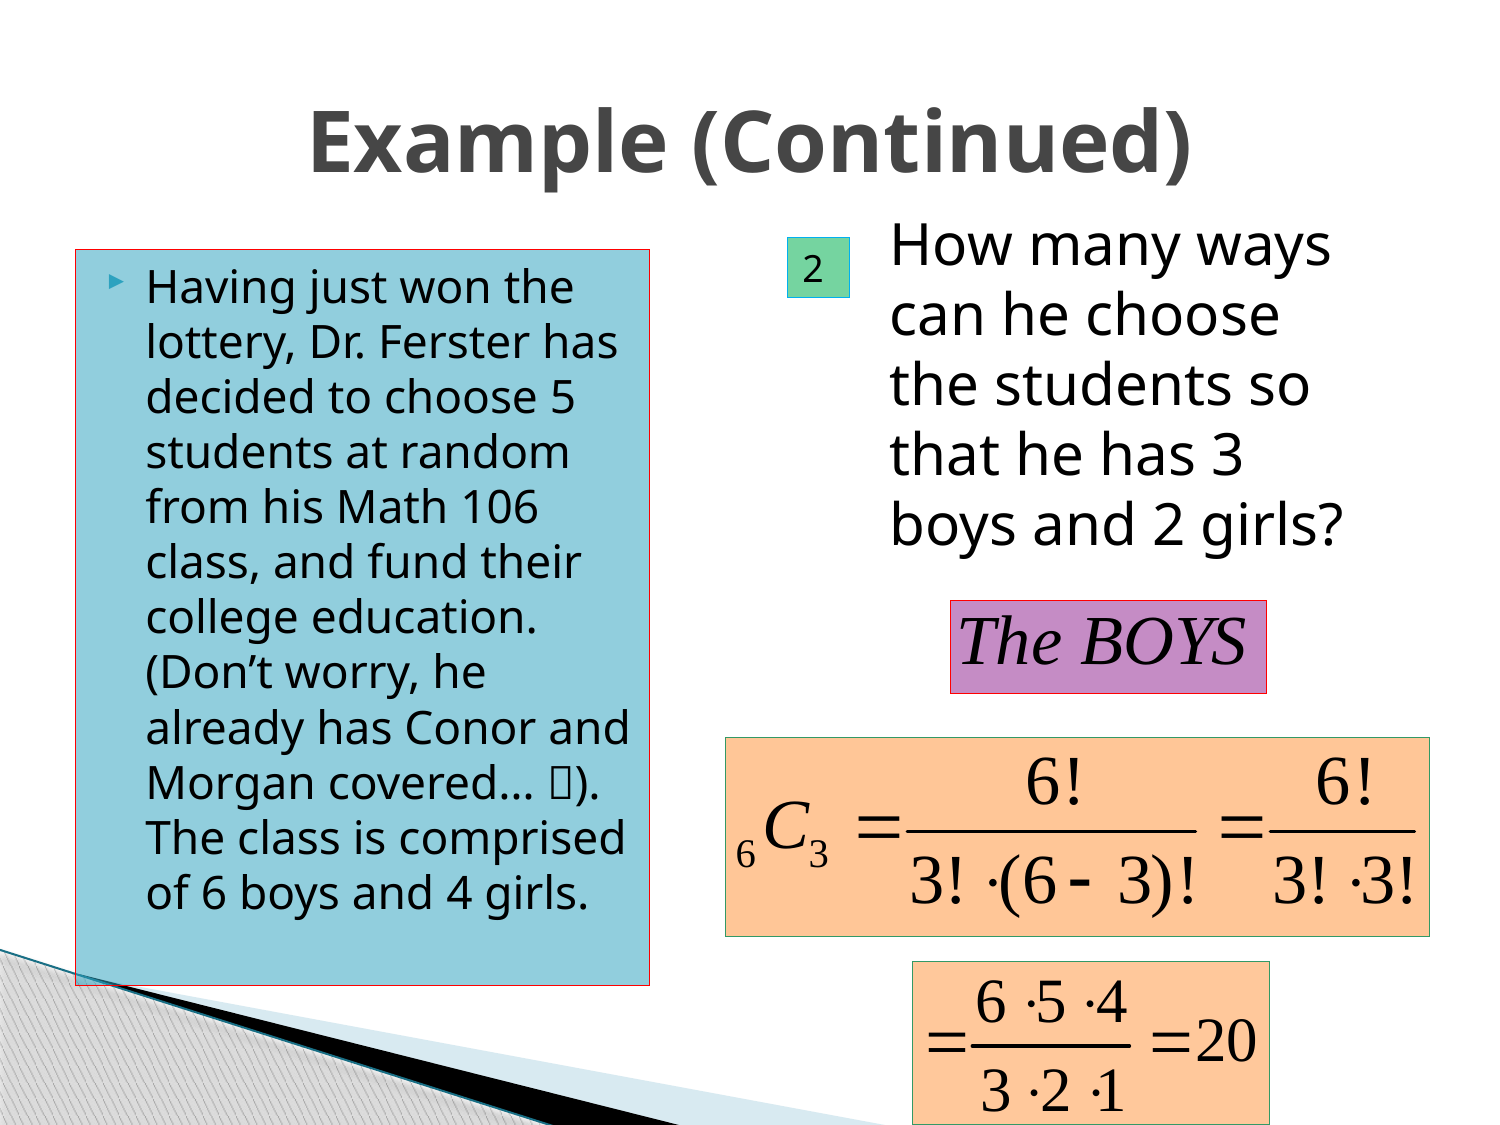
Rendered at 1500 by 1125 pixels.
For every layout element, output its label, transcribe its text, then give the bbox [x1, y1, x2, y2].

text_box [949, 599, 1268, 694]
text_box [724, 737, 1430, 938]
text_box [912, 961, 1270, 1125]
text_box How many ways can he choose the students so that he has 3 boys and 2 girls? [874, 200, 1388, 565]
title Example (Continued) [75, 45, 1425, 233]
list Having just won the lottery, Dr. Ferster has decided to choose 5 students at random from his Math 106 class, and fund their college education. (Don’t worry, he already has Conor and Morgan covered… ). The class is comprised of 6 boys and 4 girls. [75, 249, 650, 986]
text_box 2 [787, 237, 850, 298]
